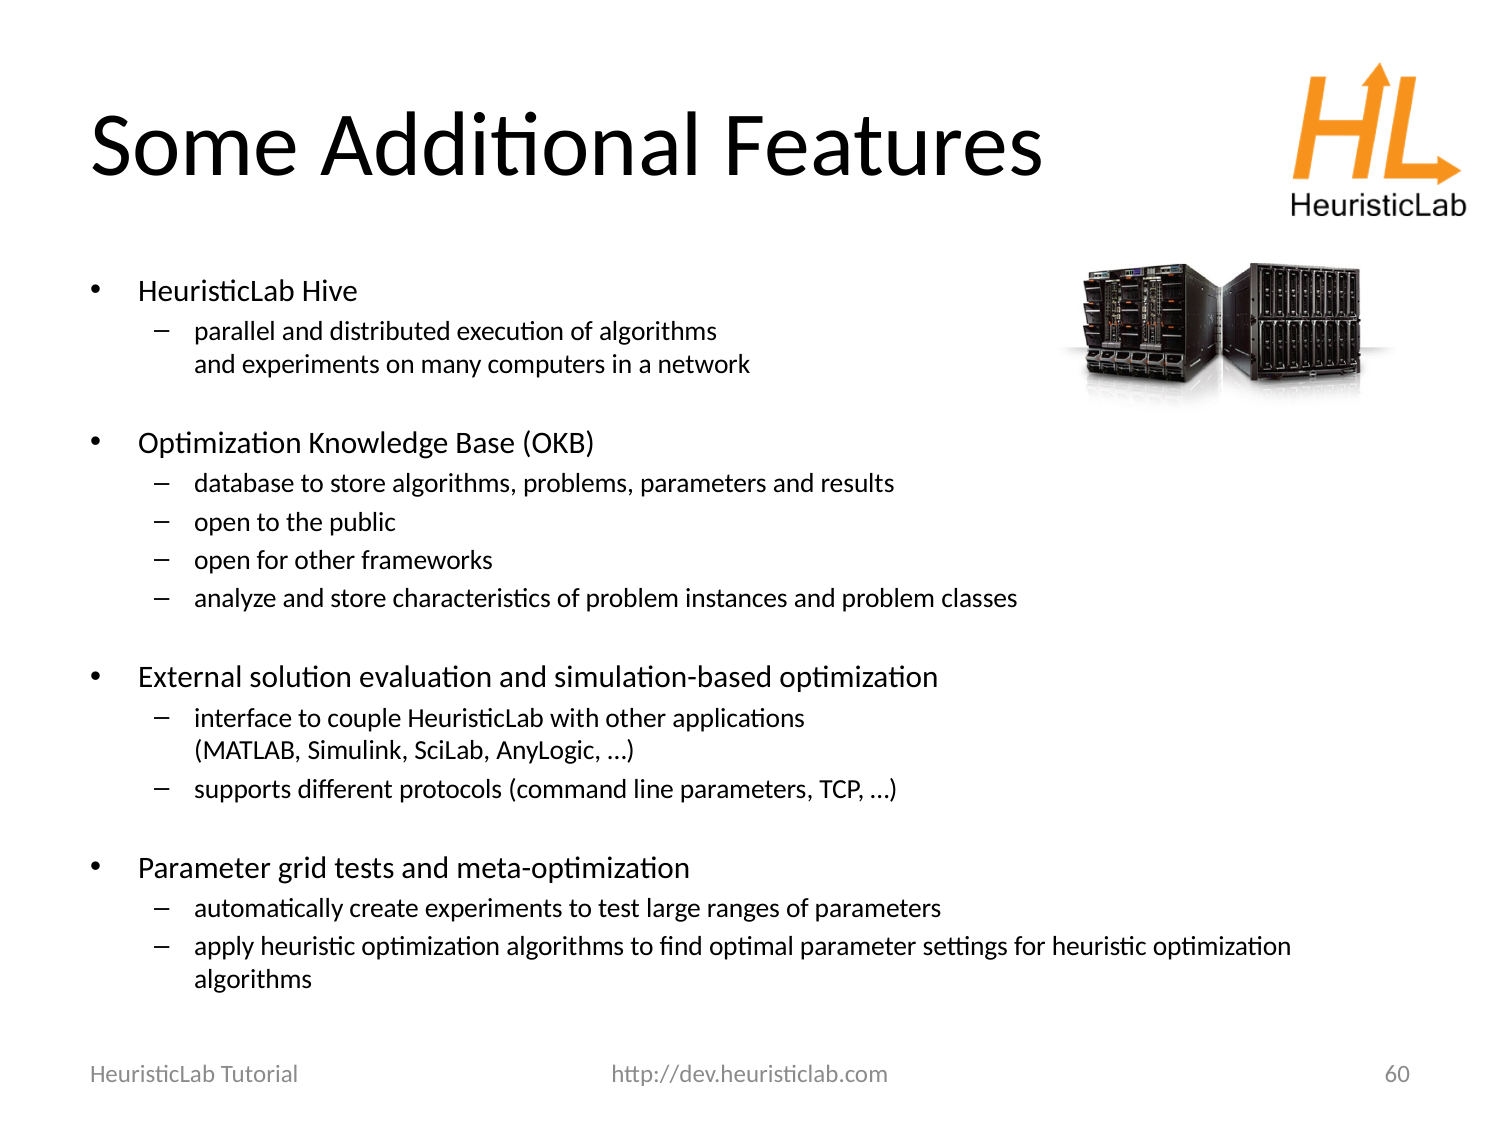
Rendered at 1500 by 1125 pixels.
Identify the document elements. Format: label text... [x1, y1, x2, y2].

title Some Additional Features [75, 45, 1282, 233]
slide_number HeuristicLab Tutorial [75, 1042, 425, 1103]
slide_number 60 [1074, 1042, 1425, 1103]
picture [1281, 27, 1474, 244]
footer http://dev.heuristiclab.com [512, 1042, 988, 1103]
list HeuristicLab Hive parallel and distributed execution of algorithms and experiments on many computers in a network Optimization Knowledge Base (OKB) database to store algorithms, problems, parameters and results open to the public open for other frameworks analyze and store characteristics of problem instances and problem classes External solution evaluation and simulation-based optimization interface to couple HeuristicLab with other applications (MATLAB, Simulink, SciLab, AnyLogic, …) supports different protocols (command line parameters, TCP, …) Parameter grid tests and meta-optimization automatically create experiments to test large ranges of parameters apply heuristic optimization algorithms to find optimal parameter settings for heuristic optimization algorithms [75, 262, 1425, 1005]
picture [1045, 255, 1403, 413]
